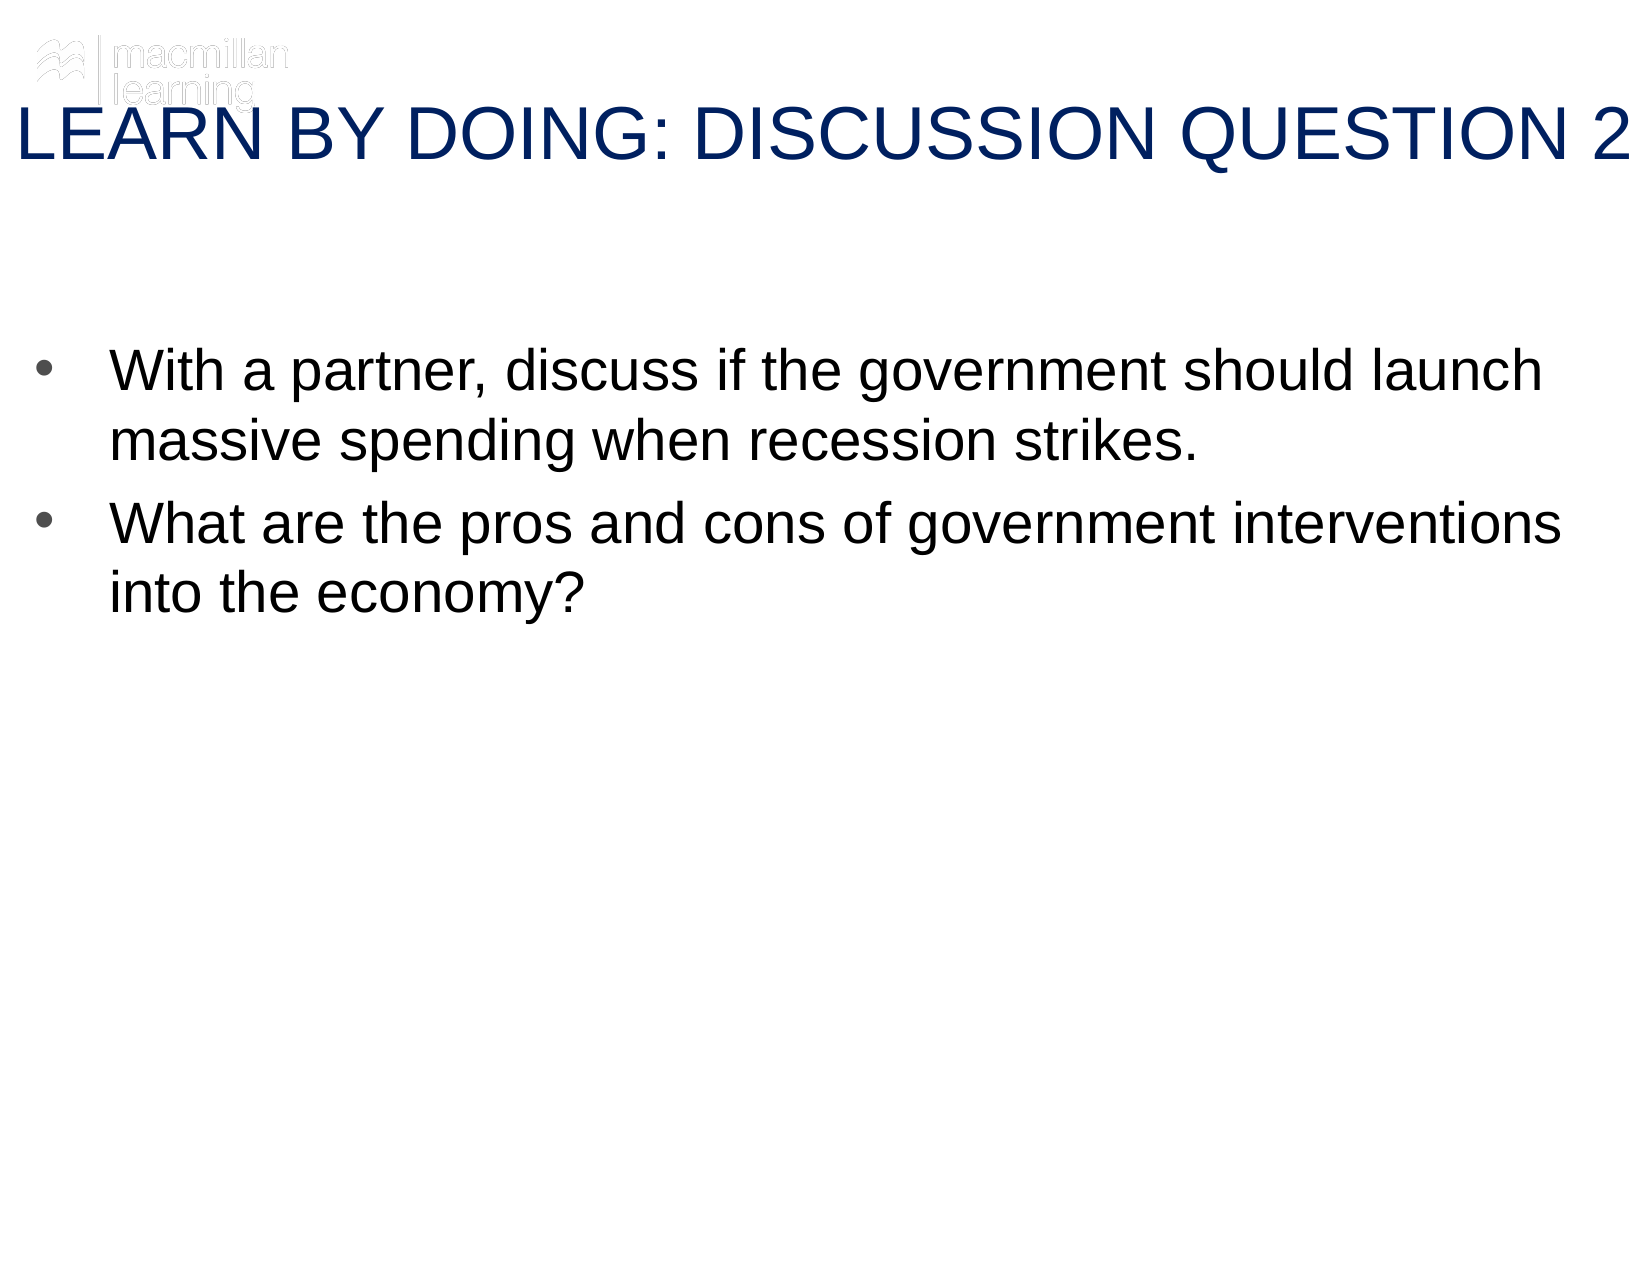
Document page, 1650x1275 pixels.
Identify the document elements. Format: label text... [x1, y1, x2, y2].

title LEARN BY DOING: DISCUSSION QUESTION 2 [0, 62, 1650, 197]
list With a partner, discuss if the government should launch massive spending when recession strikes. What are the pros and cons of government interventions into the economy? [19, 317, 1628, 701]
picture [37, 35, 288, 62]
